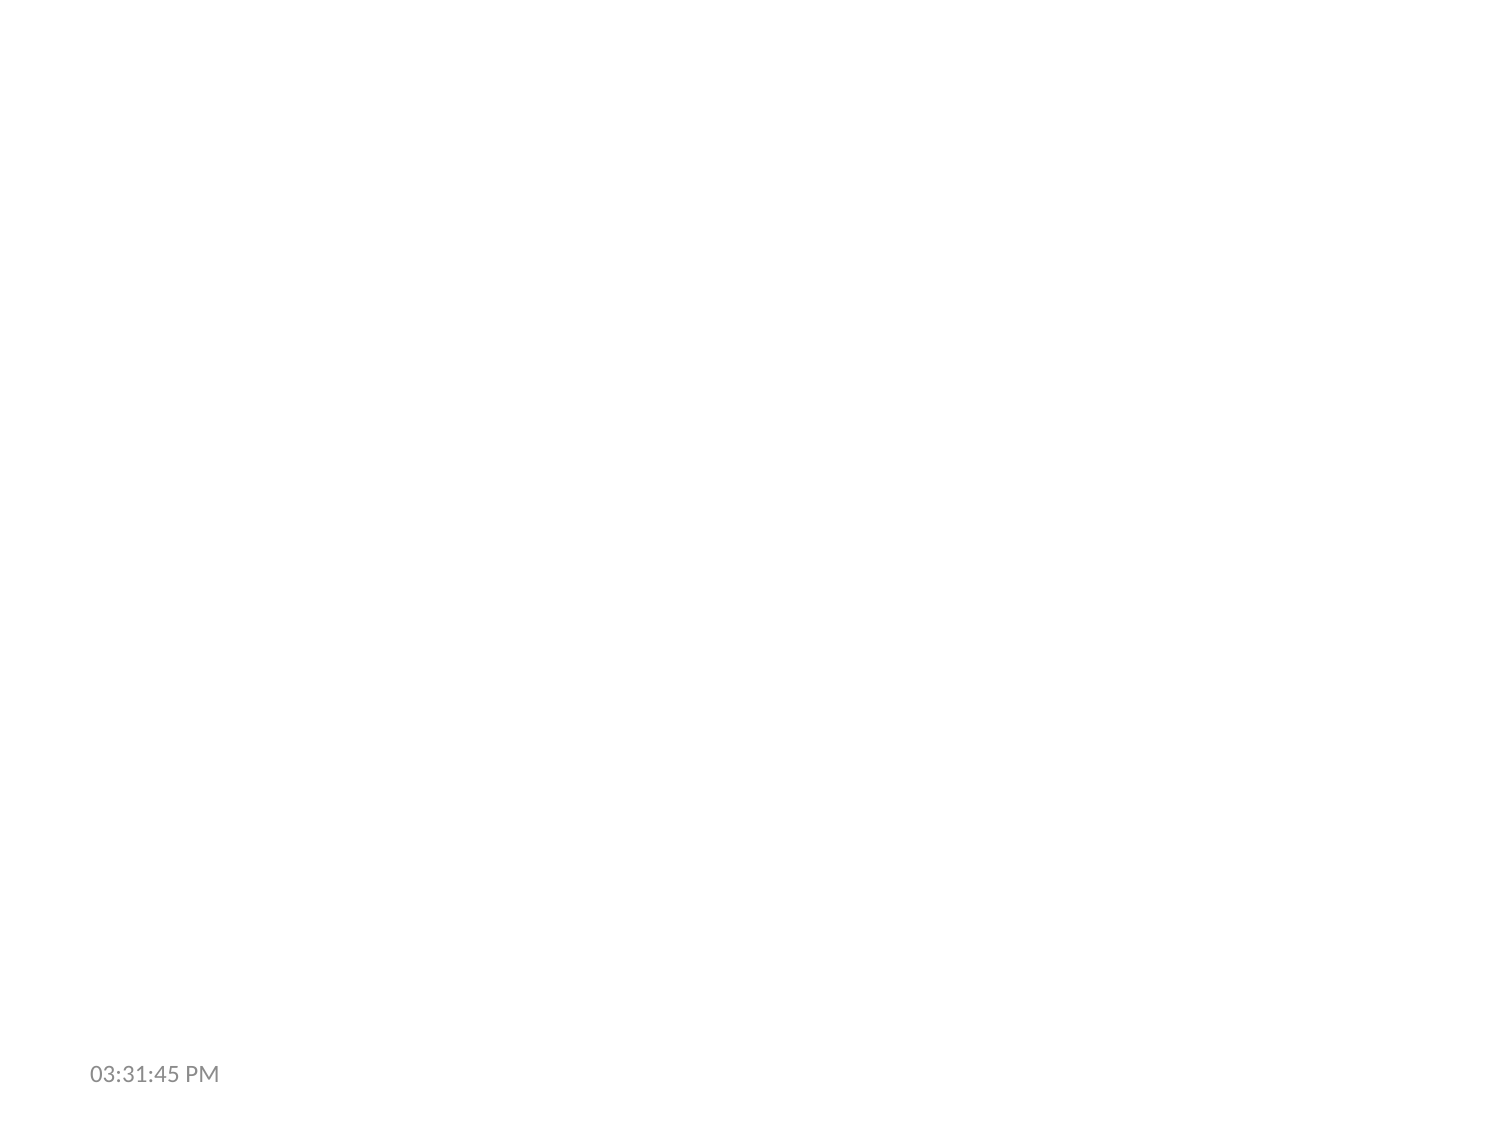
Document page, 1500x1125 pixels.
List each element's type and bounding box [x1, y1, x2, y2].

slide_number [75, 1042, 425, 1103]
